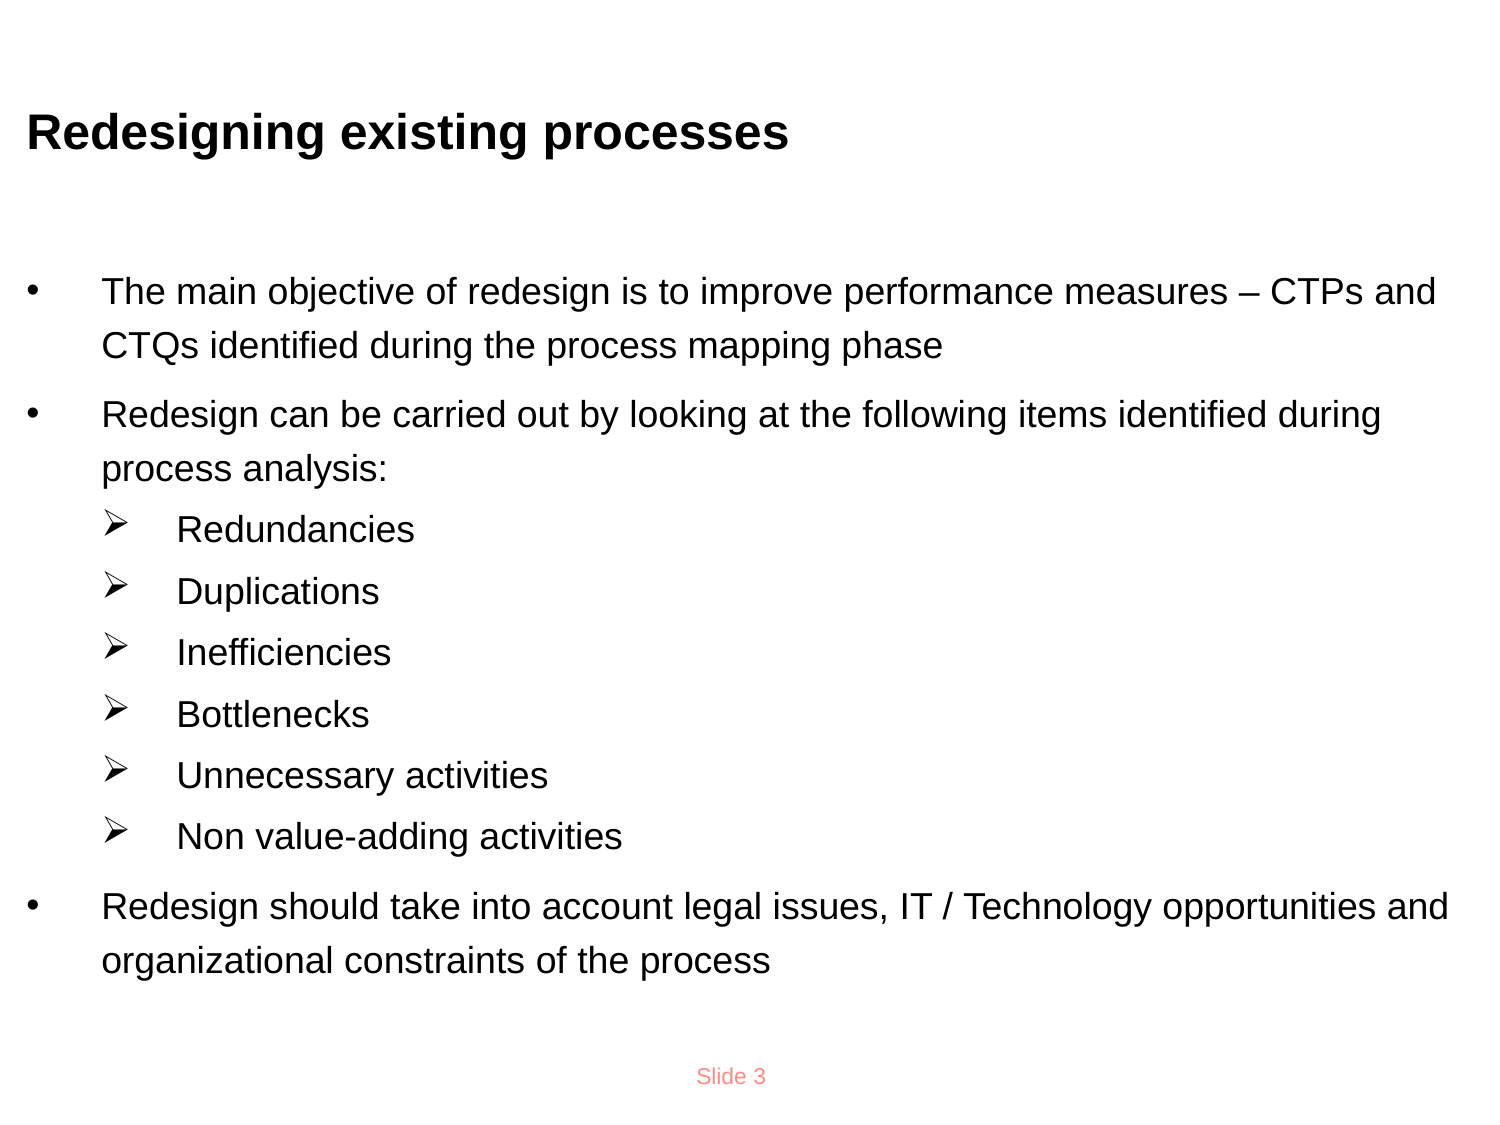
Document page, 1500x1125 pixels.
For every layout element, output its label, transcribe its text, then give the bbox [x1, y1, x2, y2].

title Redesigning existing processes [26, 99, 1472, 224]
list The main objective of redesign is to improve performance measures – CTPs and CTQs identified during the process mapping phase Redesign can be carried out by looking at the following items identified during process analysis: Redundancies Duplications Inefficiencies Bottlenecks Unnecessary activities Non value-adding activities Redesign should take into account legal issues, IT / Technology opportunities and organizational constraints of the process [26, 257, 1474, 999]
